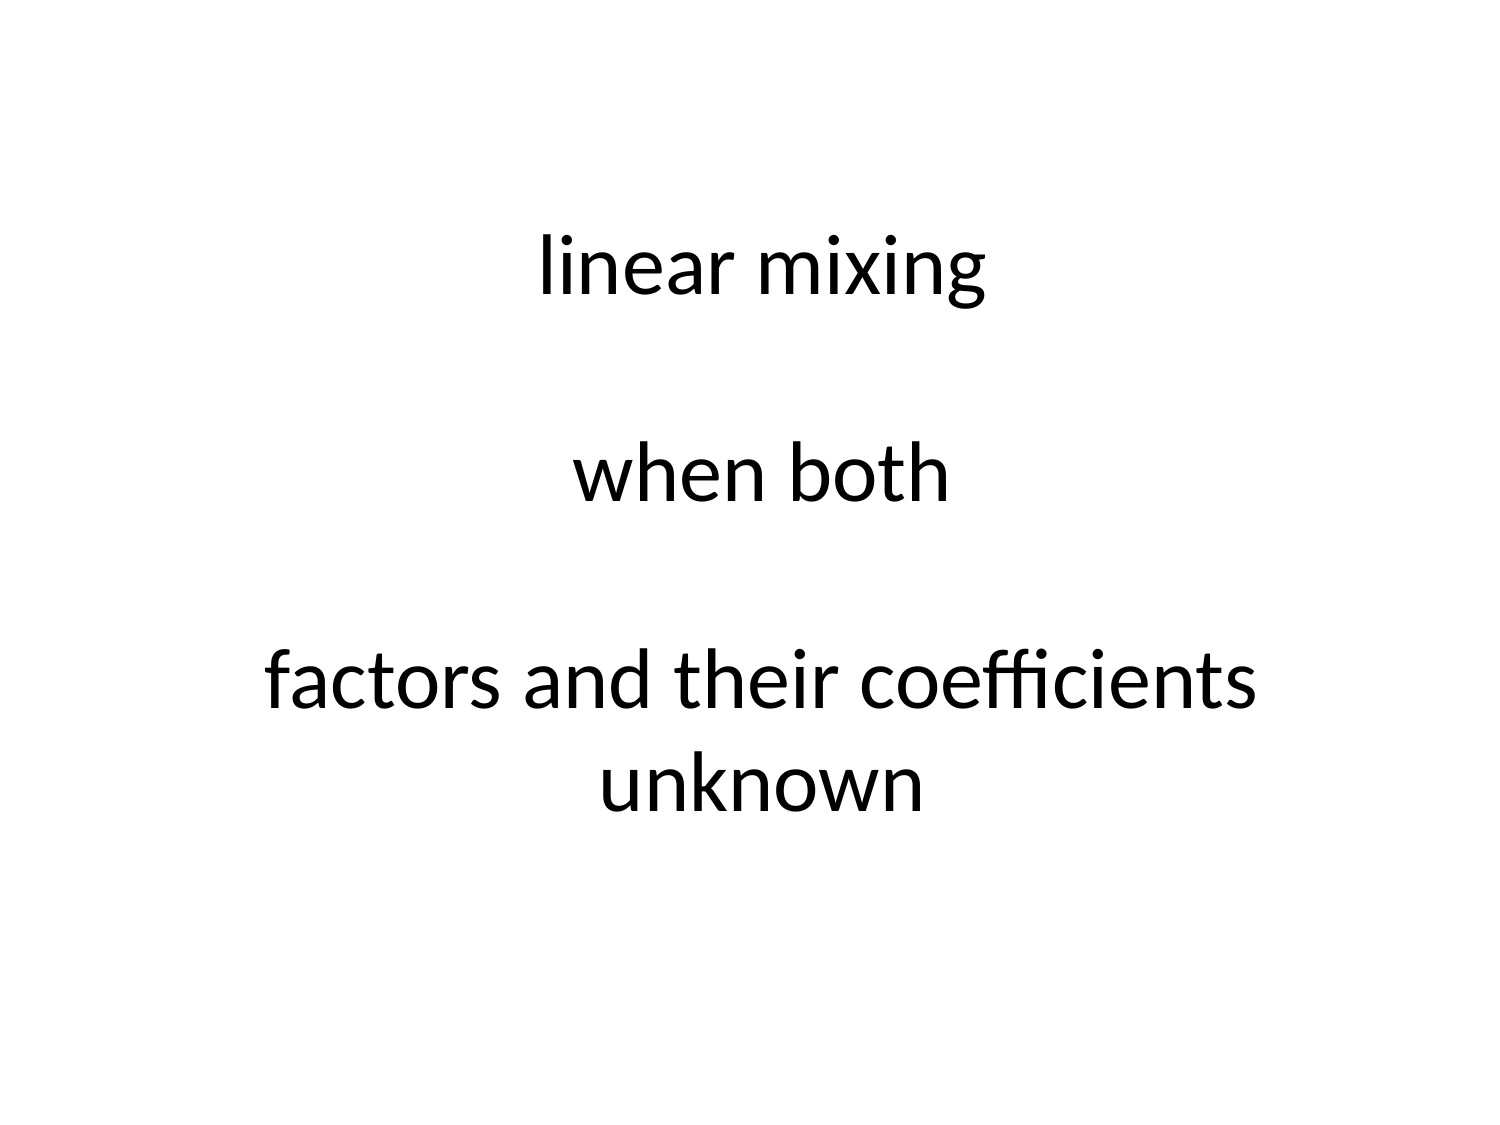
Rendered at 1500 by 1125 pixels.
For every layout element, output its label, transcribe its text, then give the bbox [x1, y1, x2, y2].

title linear mixing when both factors and their coefficients unknown [125, 200, 1400, 838]
